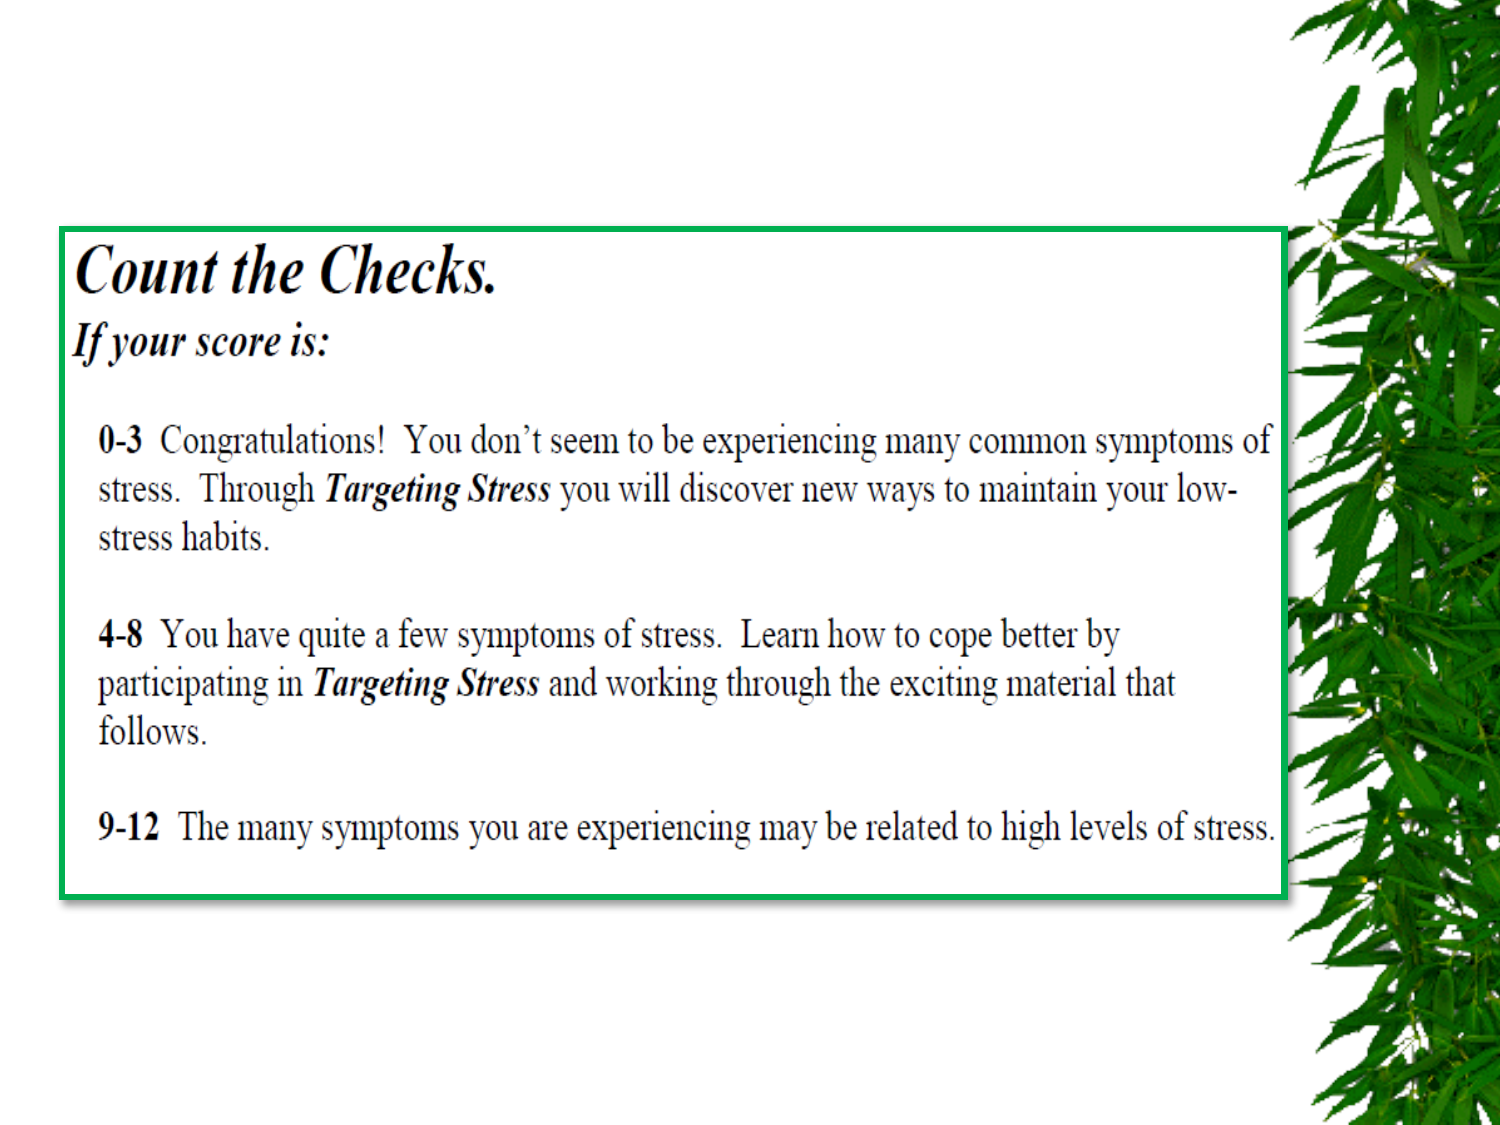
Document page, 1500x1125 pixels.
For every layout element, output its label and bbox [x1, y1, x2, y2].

picture [64, 231, 1282, 895]
picture [1206, 0, 1500, 1125]
